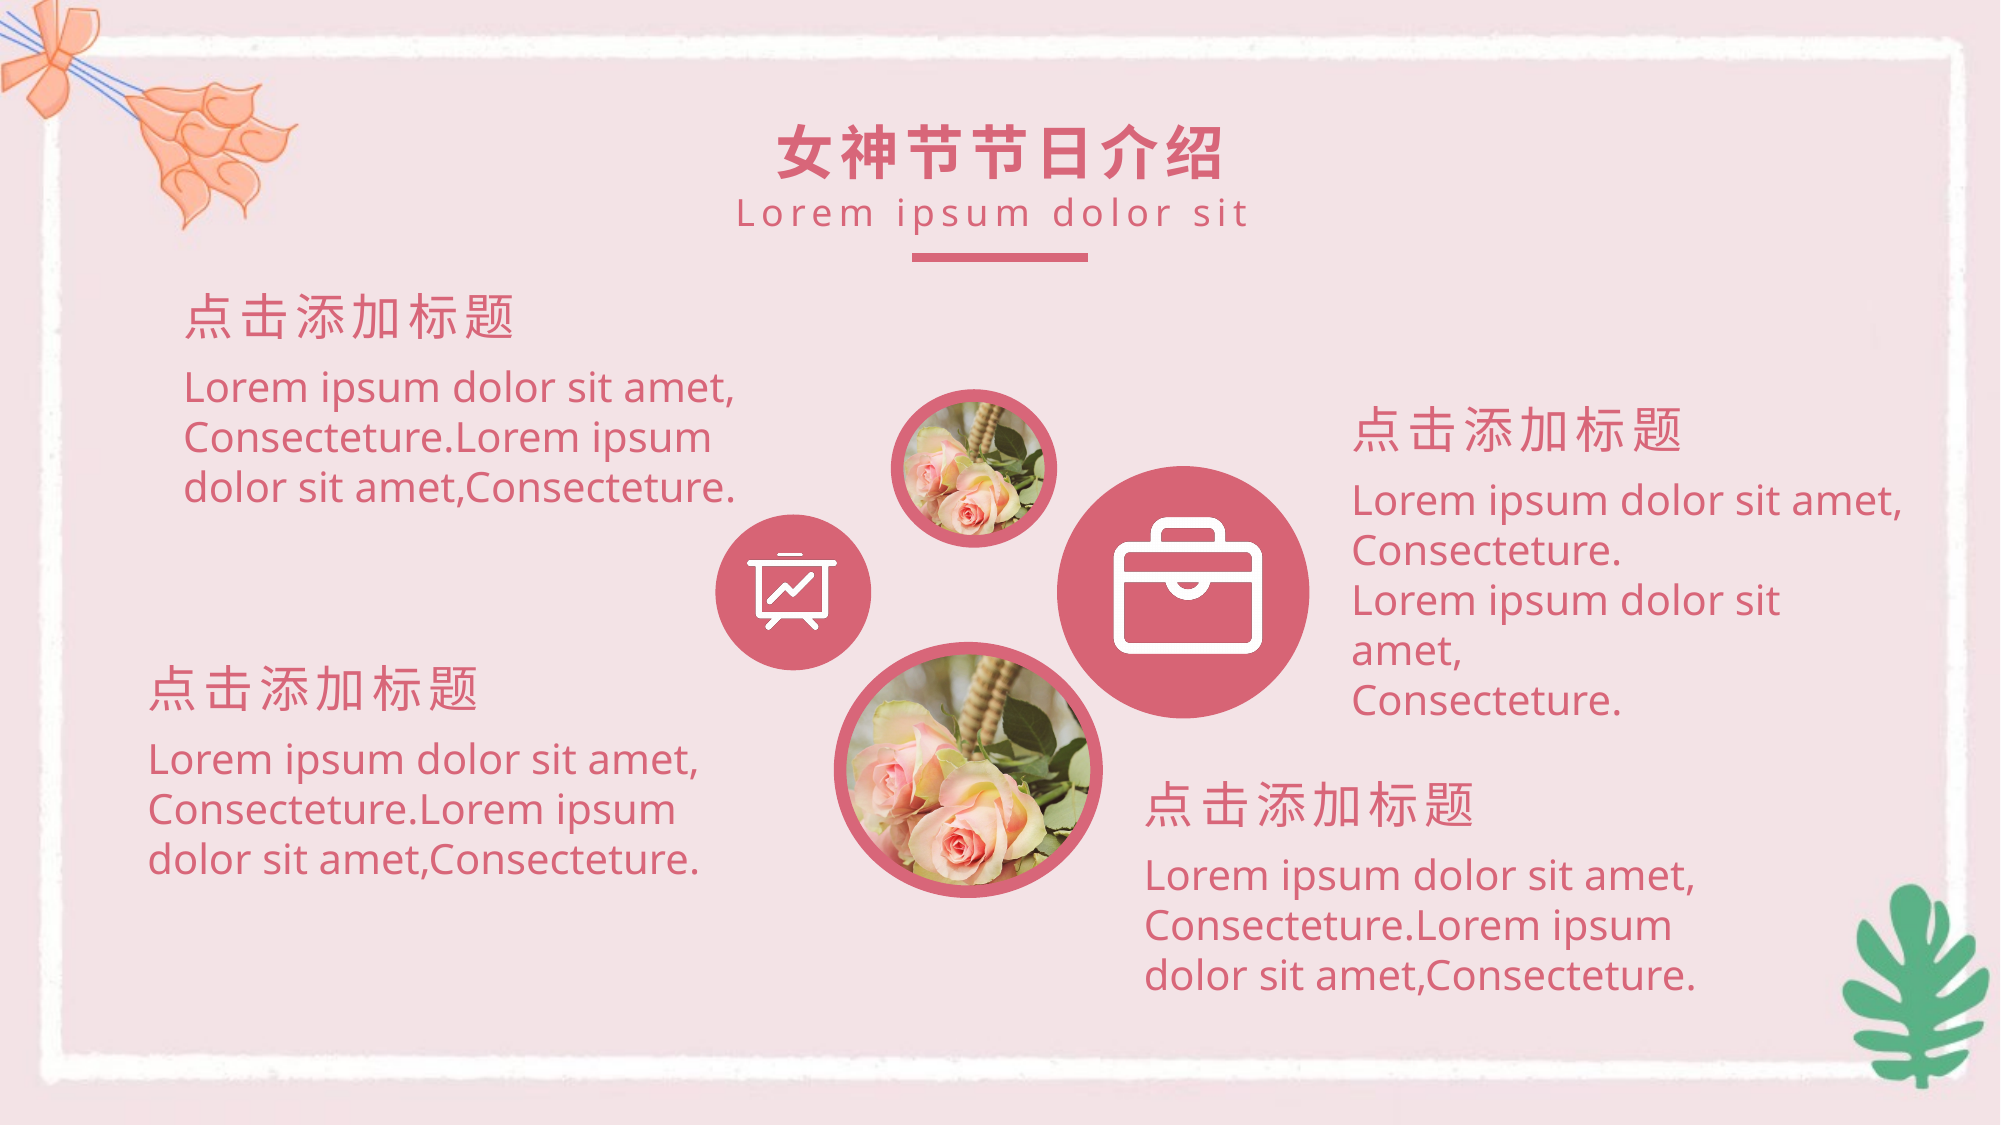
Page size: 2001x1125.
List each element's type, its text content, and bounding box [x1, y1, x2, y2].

text_box 点击添加标题 [132, 609, 570, 725]
picture [0, 0, 2001, 1125]
title 女神节节日介绍 [740, 92, 1260, 170]
text_box [1055, 499, 1096, 648]
text_box 点击添加标题 [1336, 350, 1774, 466]
text_box [1097, 508, 1311, 720]
text_box Lorem ipsum dolor sit amet, Consecteture.Lorem ipsum dolor sit amet,Consecteture. [168, 352, 813, 518]
text_box Lorem ipsum dolor sit amet, Consecteture.Lorem ipsum dolor sit amet,Consecteture. [1129, 841, 1774, 1006]
text_box 点击添加标题 [168, 237, 606, 353]
text_box [714, 515, 873, 672]
text_box Lorem ipsum dolor sit amet, Consecteture. Lorem ipsum dolor sit amet, Consecteture. [1336, 466, 1926, 731]
text_box [1110, 465, 1257, 488]
text_box Lorem ipsum dolor sit [720, 170, 1280, 242]
text_box Lorem ipsum dolor sit amet, Consecteture.Lorem ipsum dolor sit amet,Consecteture. [132, 725, 777, 891]
text_box 点击添加标题 [1129, 725, 1567, 841]
